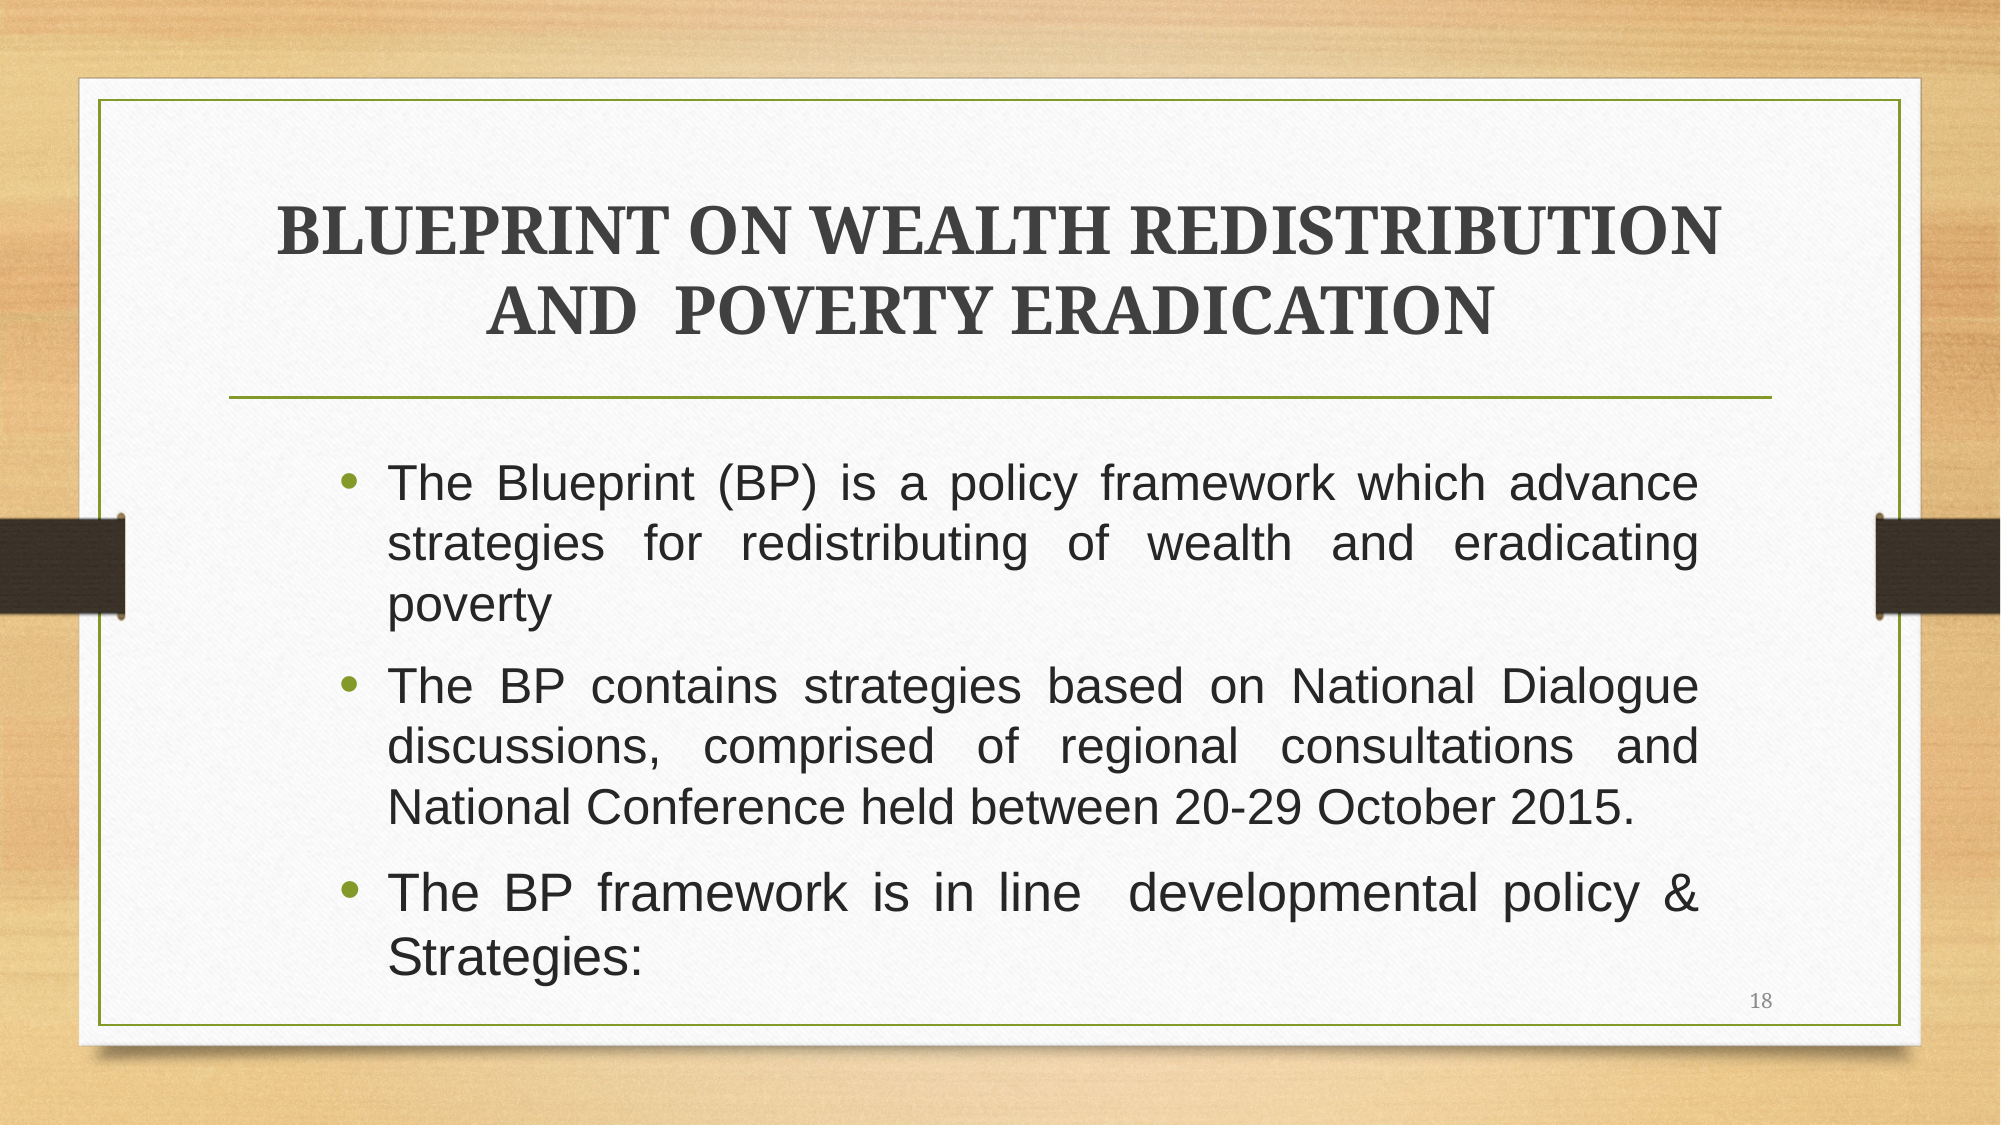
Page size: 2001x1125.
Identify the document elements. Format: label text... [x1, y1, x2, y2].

list The Blueprint (BP) is a policy framework which advance strategies for redistributing of wealth and eradicating poverty The BP contains strategies based on National Dialogue discussions, comprised of regional consultations and National Conference held between 20-29 October 2015. The BP framework is in line developmental policy & Strategies: [324, 442, 1716, 1005]
picture [0, 0, 2001, 1125]
title BLUEPRINT ON WEALTH REDISTRIBUTION AND POVERTY ERADICATION [212, 161, 1788, 375]
slide_number 18 [1698, 979, 1788, 1025]
